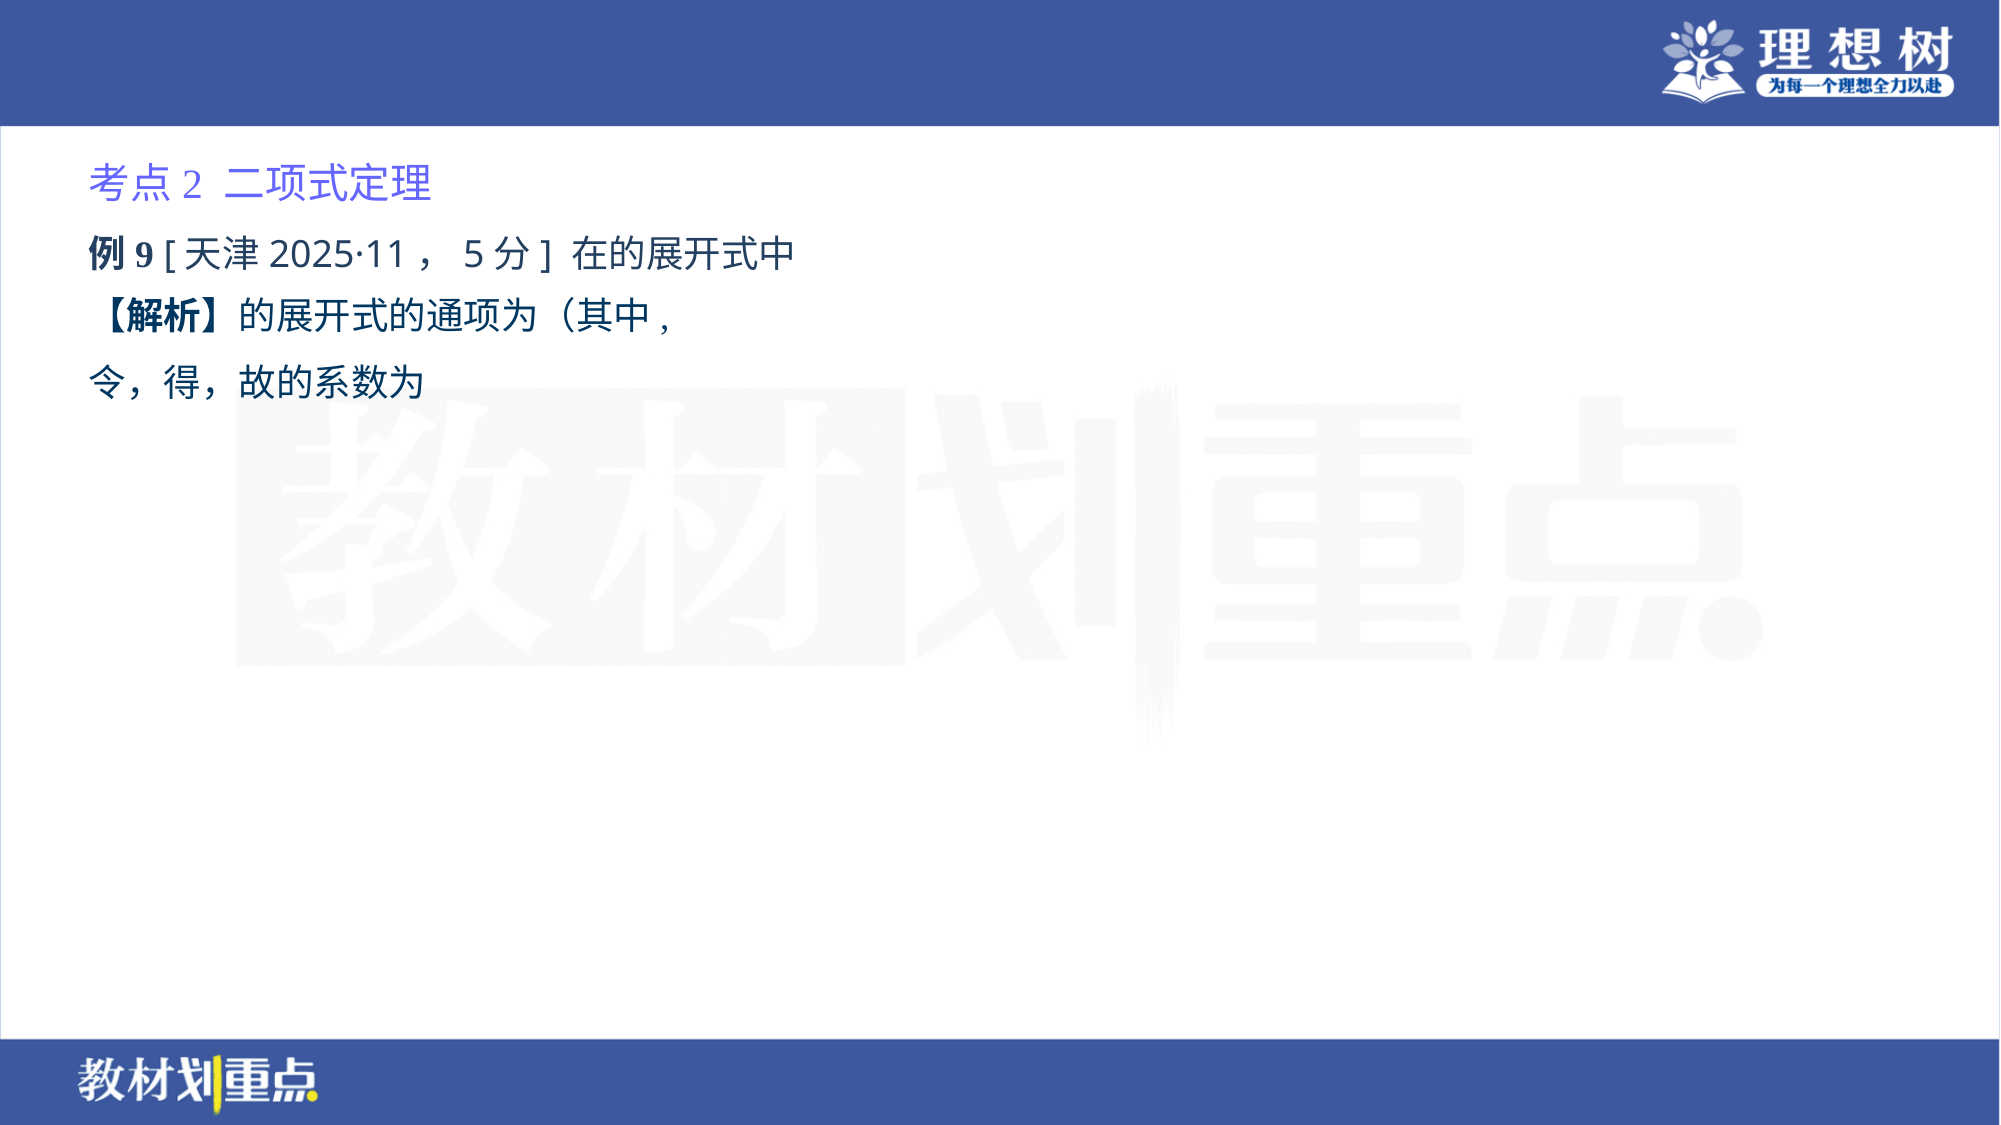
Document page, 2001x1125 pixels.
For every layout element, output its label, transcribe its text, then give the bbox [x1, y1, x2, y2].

text_box 考点2 二项式定理 [88, 135, 1911, 270]
picture [0, 0, 2000, 1125]
